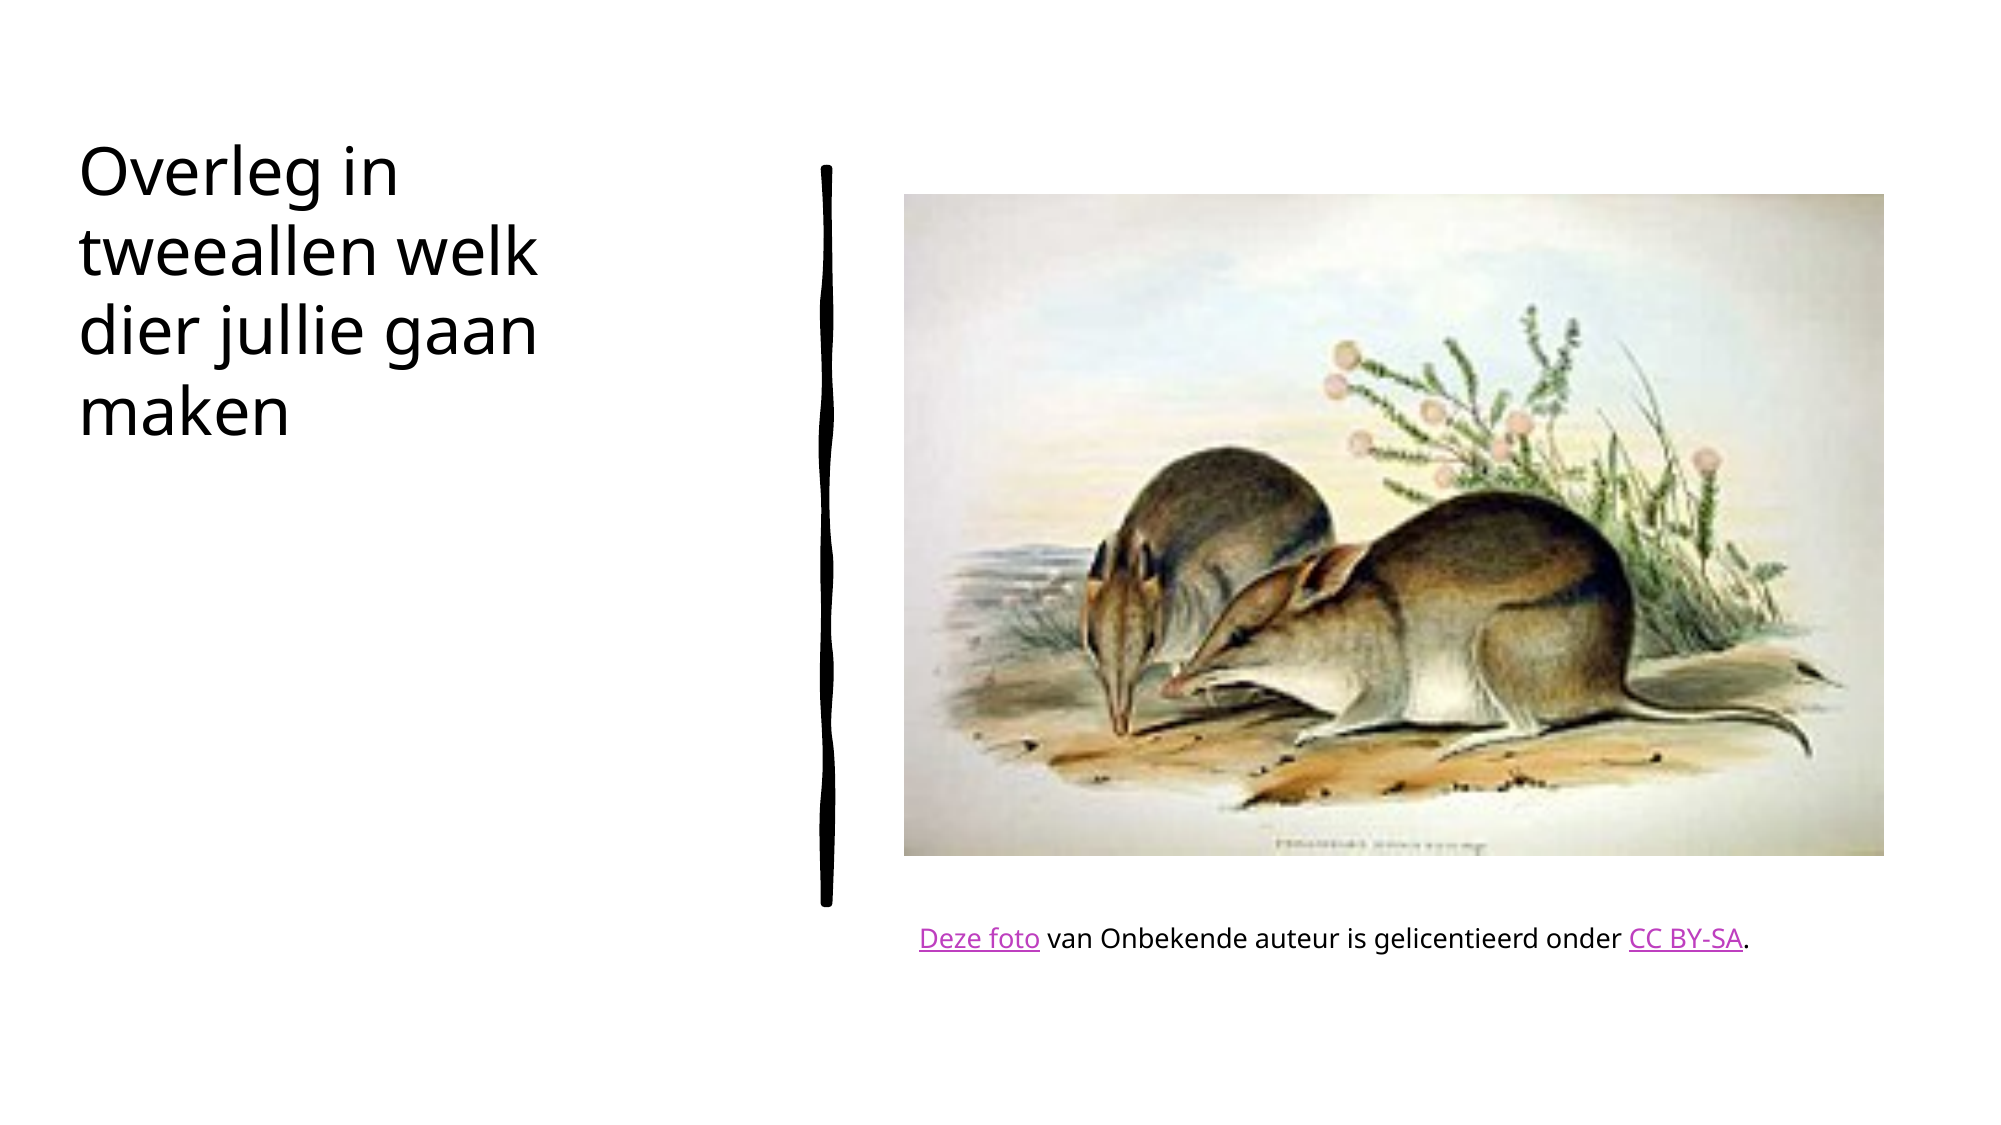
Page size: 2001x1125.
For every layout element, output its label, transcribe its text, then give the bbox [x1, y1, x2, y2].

text_box Deze foto van Onbekende auteur is gelicentieerd onder CC BY-SA. [904, 913, 1883, 966]
title Overleg in tweeallen welk dier jullie gaan maken [63, 120, 648, 456]
picture [904, 194, 1884, 856]
